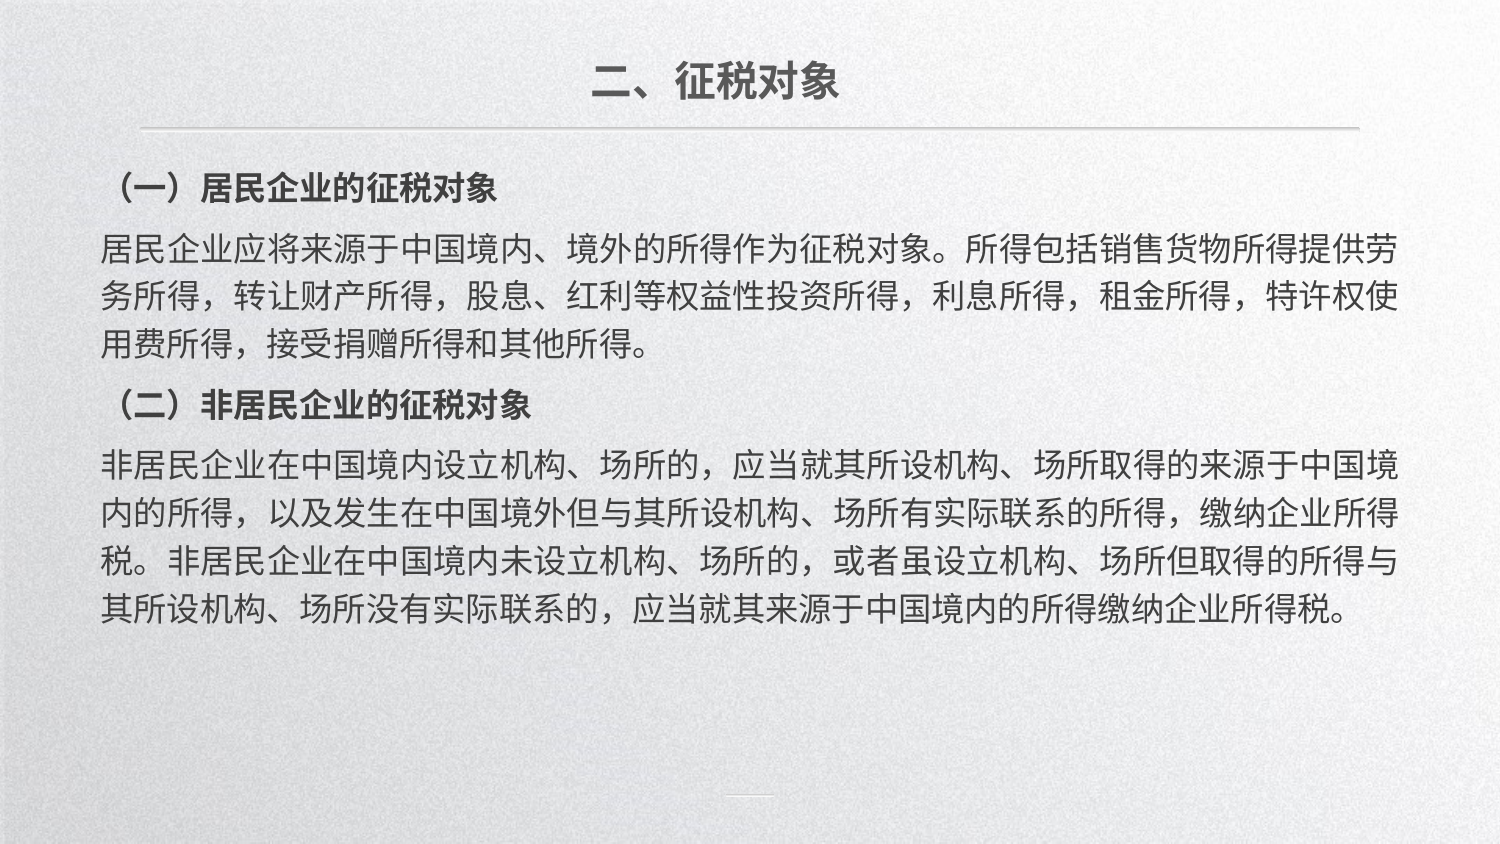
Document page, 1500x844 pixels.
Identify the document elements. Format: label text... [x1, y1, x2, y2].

text_box 二、征税对象 [282, 49, 1150, 111]
text_box （一）居民企业的征税对象 居民企业应将来源于中国境内、境外的所得作为征税对象。所得包括销售货物所得提供劳务所得，转让财产所得，股息、红利等权益性投资所得，利息所得，租金所得，特许权使用费所得，接受捐赠所得和其他所得。 （二）非居民企业的征税对象 非居民企业在中国境内设立机构、场所的，应当就其所设机构、场所取得的来源于中国境内的所得，以及发生在中国境外但与其所设机构、场所有实际联系的所得，缴纳企业所得税。非居民企业在中国境内未设立机构、场所的，或者虽设立机构、场所但取得的所得与其所设机构、场所没有实际联系的，应当就其来源于中国境内的所得缴纳企业所得税。 [100, 159, 1400, 810]
picture [0, 0, 1500, 844]
